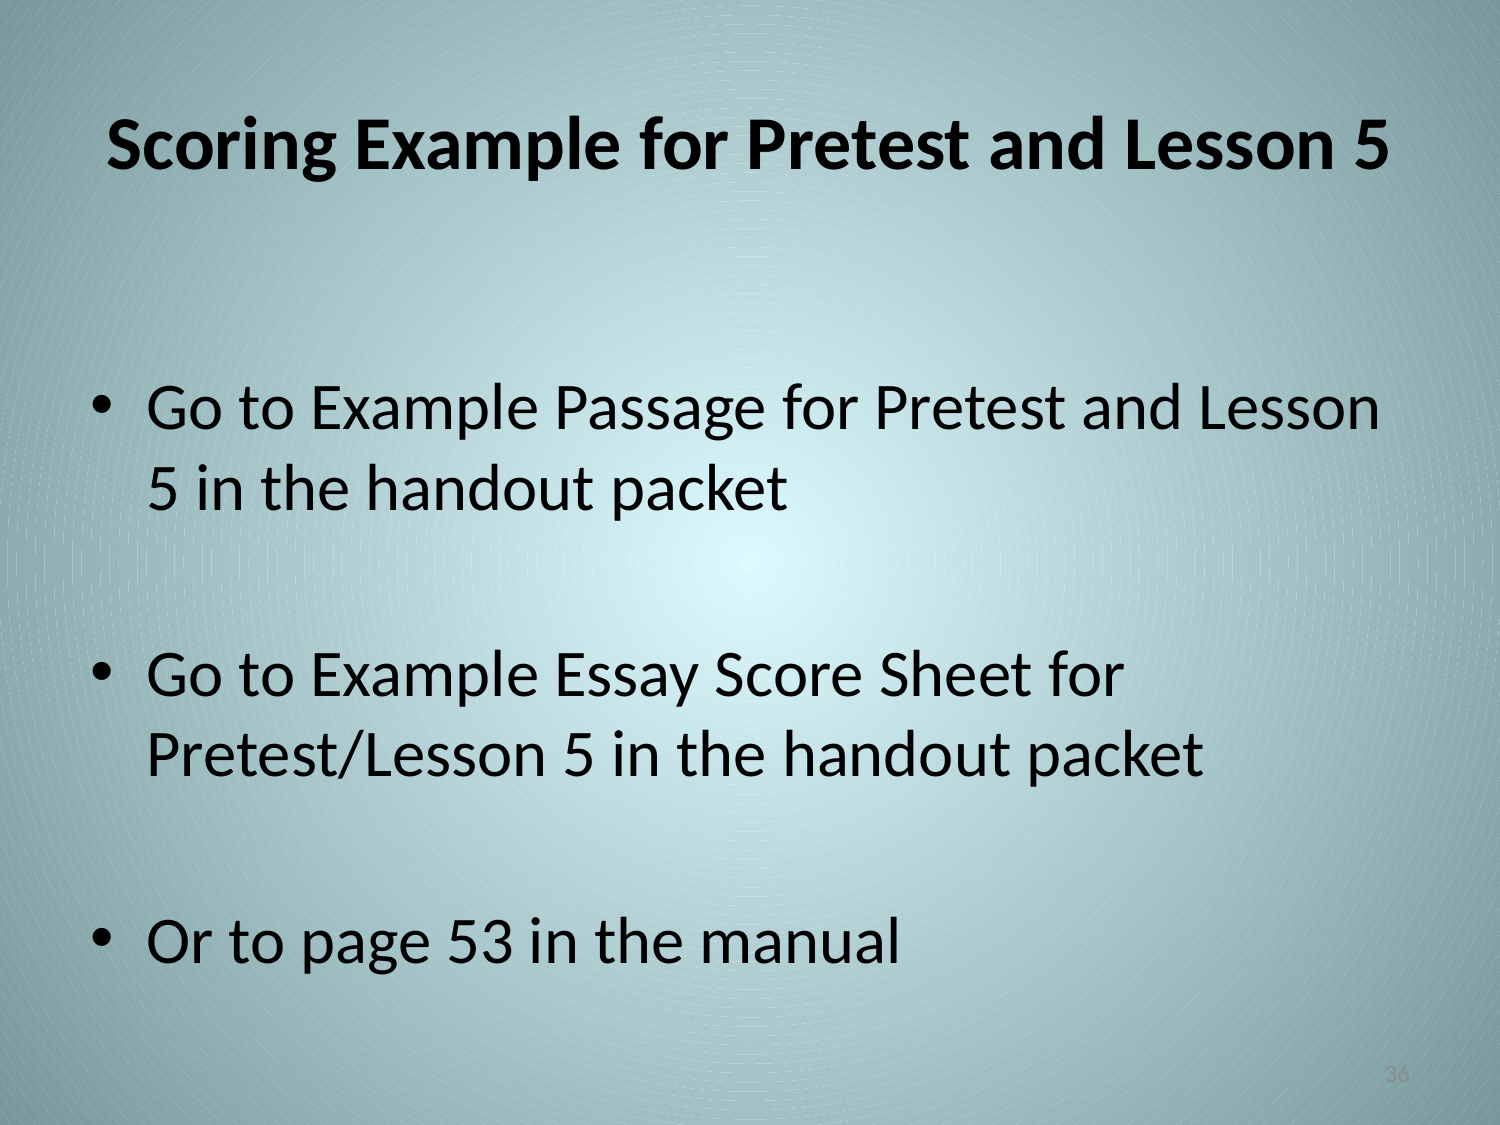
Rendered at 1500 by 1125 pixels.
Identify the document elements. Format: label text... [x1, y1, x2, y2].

title Scoring Example for Pretest and Lesson 5 [75, 45, 1425, 233]
slide_number 36 [1074, 1042, 1425, 1103]
list Go to Example Passage for Pretest and Lesson 5 in the handout packet Go to Example Essay Score Sheet for Pretest/Lesson 5 in the handout packet Or to page 53 in the manual [75, 262, 1425, 1005]
